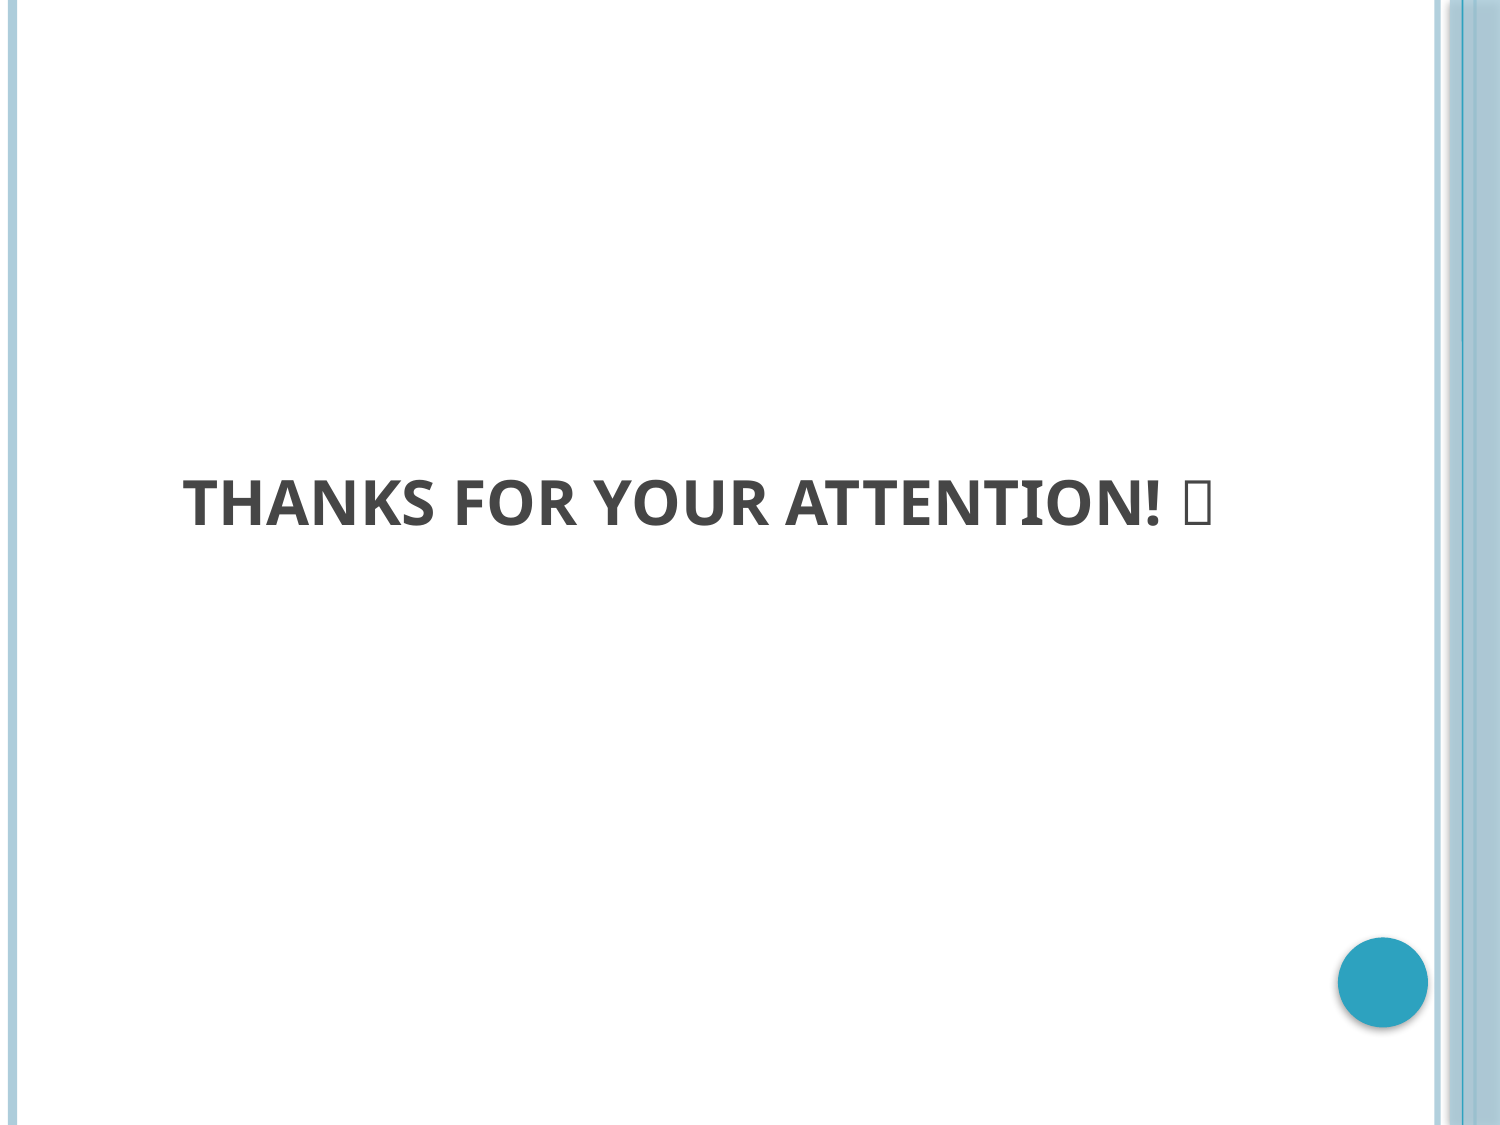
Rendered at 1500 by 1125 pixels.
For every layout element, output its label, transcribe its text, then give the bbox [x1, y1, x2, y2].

title Thanks for your attention!  [87, 337, 1313, 546]
